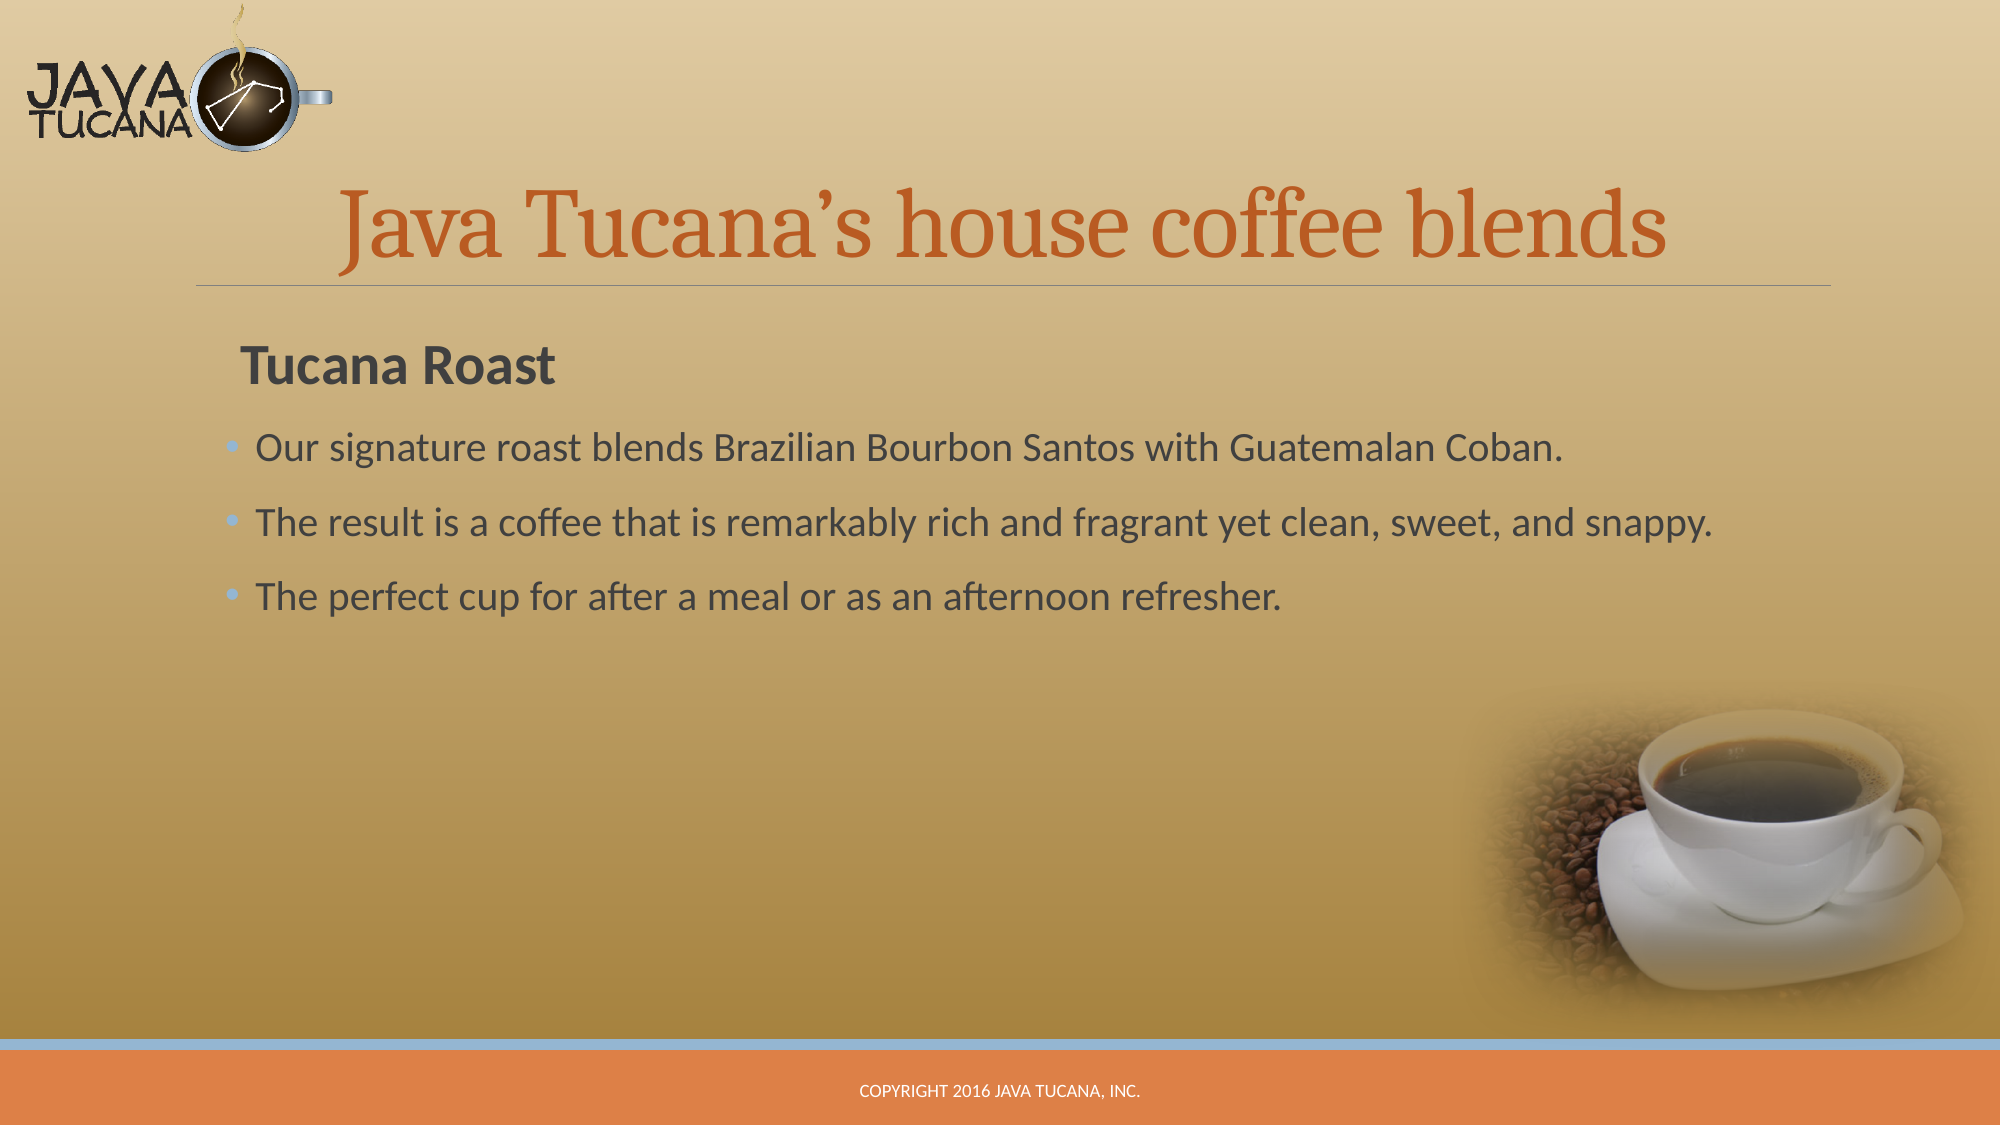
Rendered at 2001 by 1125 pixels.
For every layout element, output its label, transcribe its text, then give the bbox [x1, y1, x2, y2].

title Java Tucana’s house coffee blends [180, 47, 1830, 285]
list Tucana Roast Our signature roast blends Brazilian Bourbon Santos with Guatemalan Coban. The result is a coffee that is remarkably rich and fragrant yet clean, sweet, and snappy. The perfect cup for after a meal or as an afternoon refresher. [225, 326, 1785, 987]
picture [13, 0, 341, 159]
footer Copyright 2016 Java Tucana, Inc. [604, 1059, 1396, 1120]
picture [1785, 806, 1863, 915]
